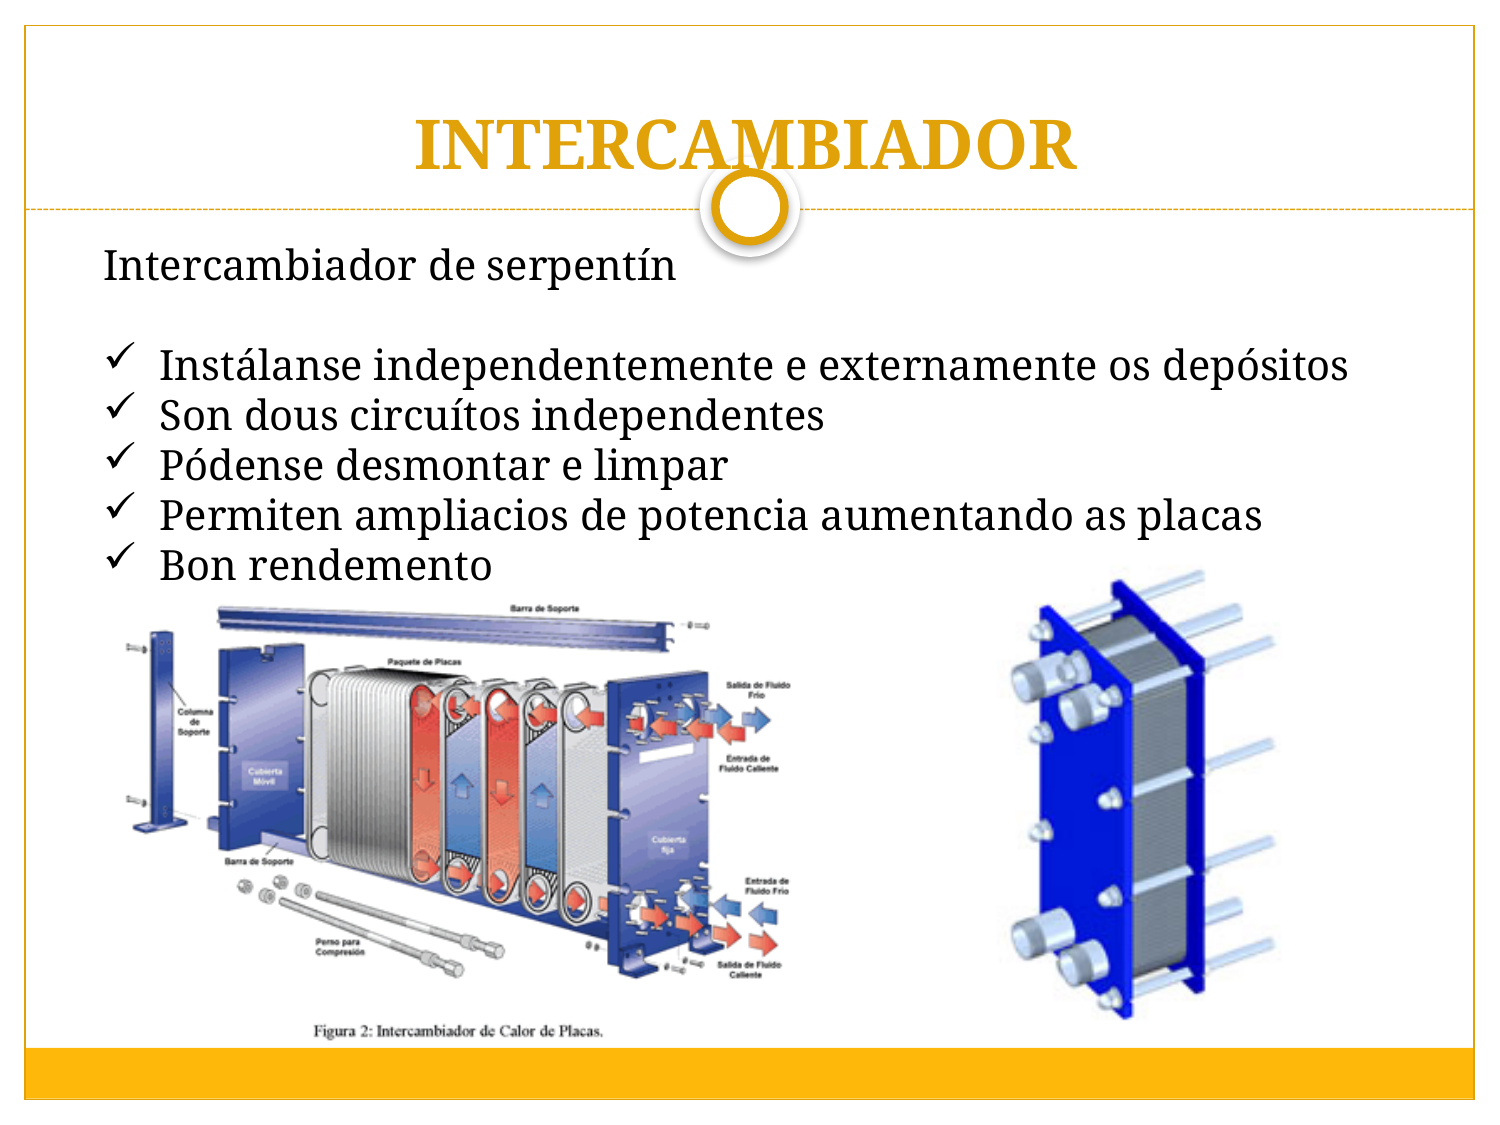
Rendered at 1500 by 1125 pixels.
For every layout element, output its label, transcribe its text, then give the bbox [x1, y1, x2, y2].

text_box Intercambiador de serpentín Instálanse independentemente e externamente os depósitos Son dous circuítos independentes Pódense desmontar e limpar Permiten ampliacios de potencia aumentando as placas Bon rendemento [88, 231, 1412, 597]
title INTERCAMBIADOR [194, 66, 1297, 191]
picture [903, 547, 1377, 1045]
picture [123, 599, 794, 1044]
